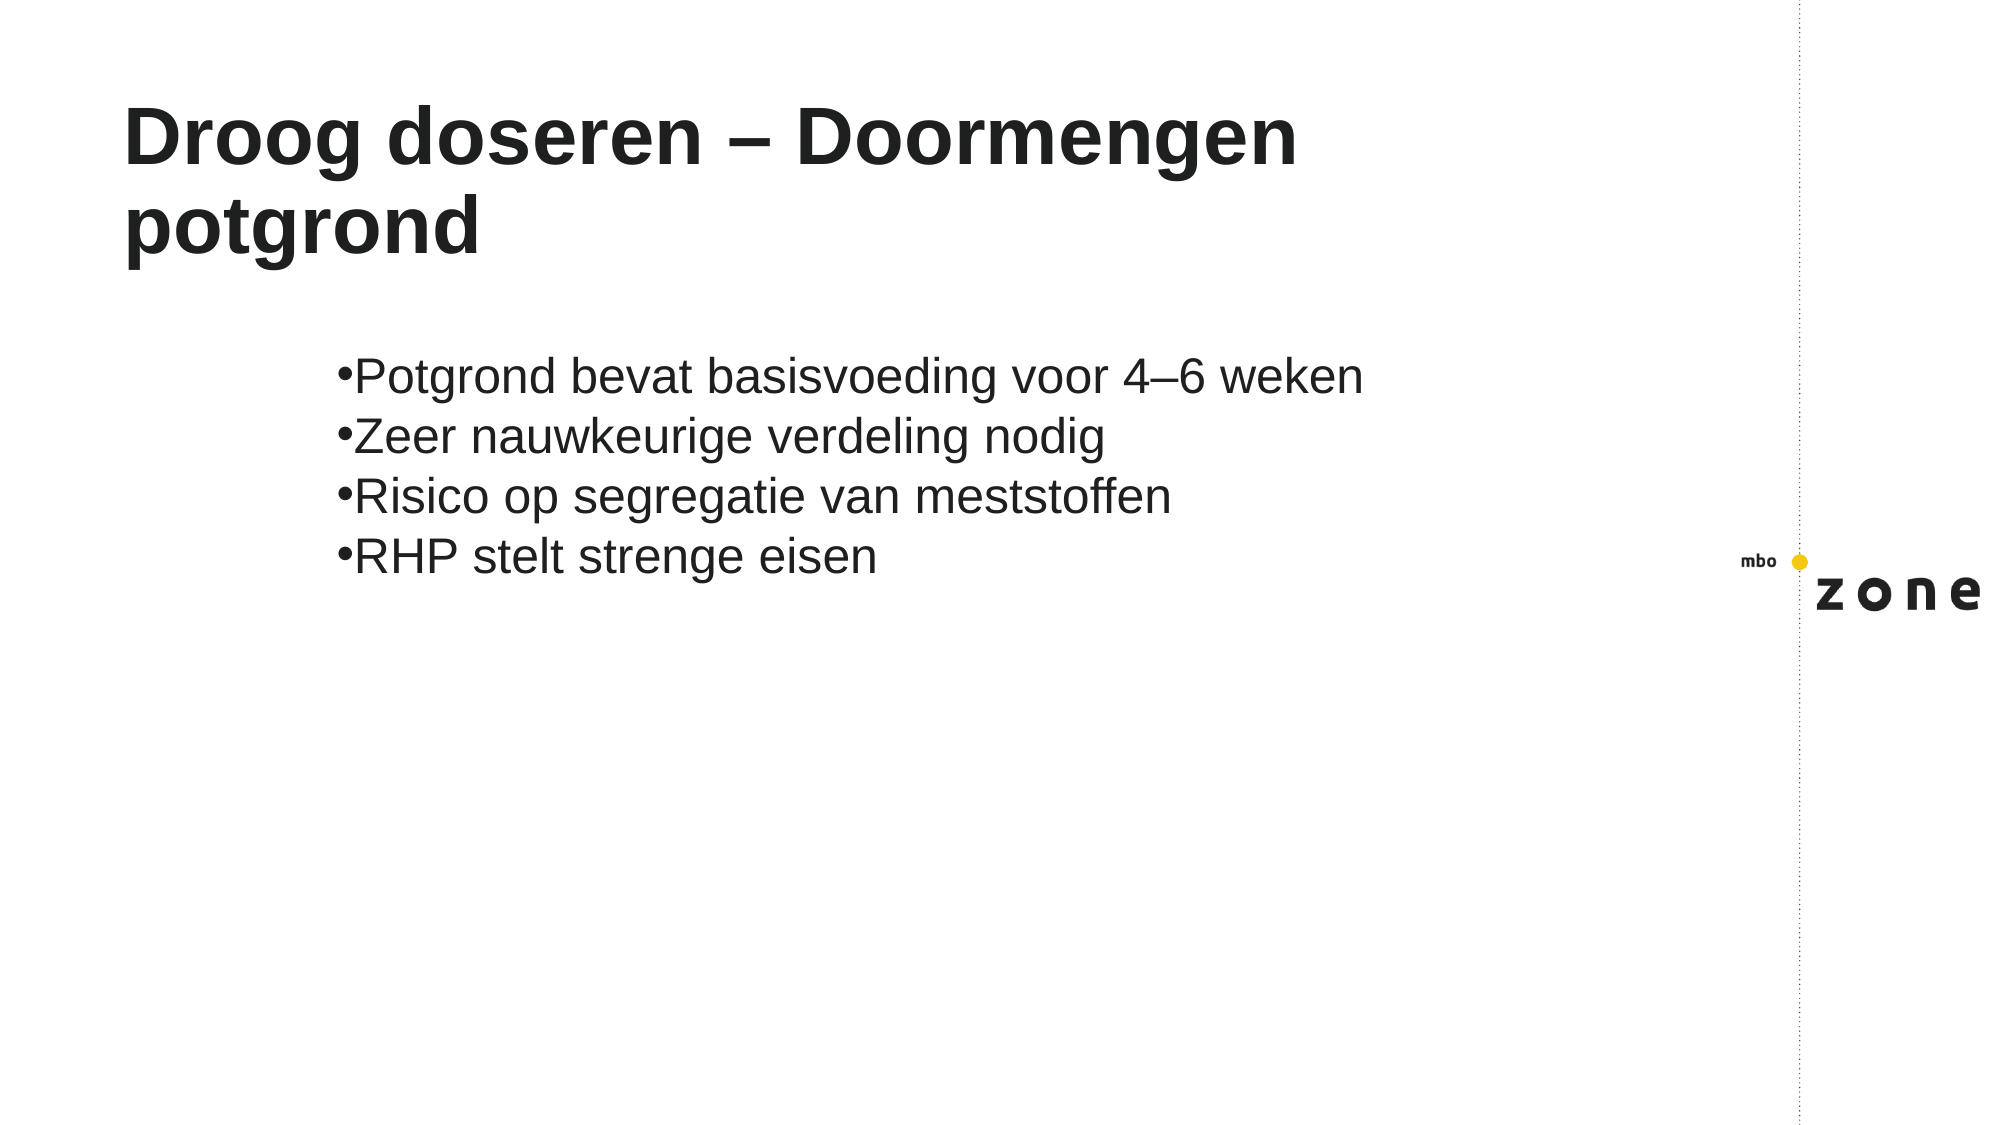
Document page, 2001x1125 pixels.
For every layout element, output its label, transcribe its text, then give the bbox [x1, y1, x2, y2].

list Potgrond bevat basisvoeding voor 4–6 weken Zeer nauwkeurige verdeling nodig Risico op segregatie van meststoffen RHP stelt strenge eisen [336, 283, 1607, 998]
title Droog doseren – Doormengen potgrond [124, 94, 1607, 272]
picture [1596, 0, 2001, 1125]
